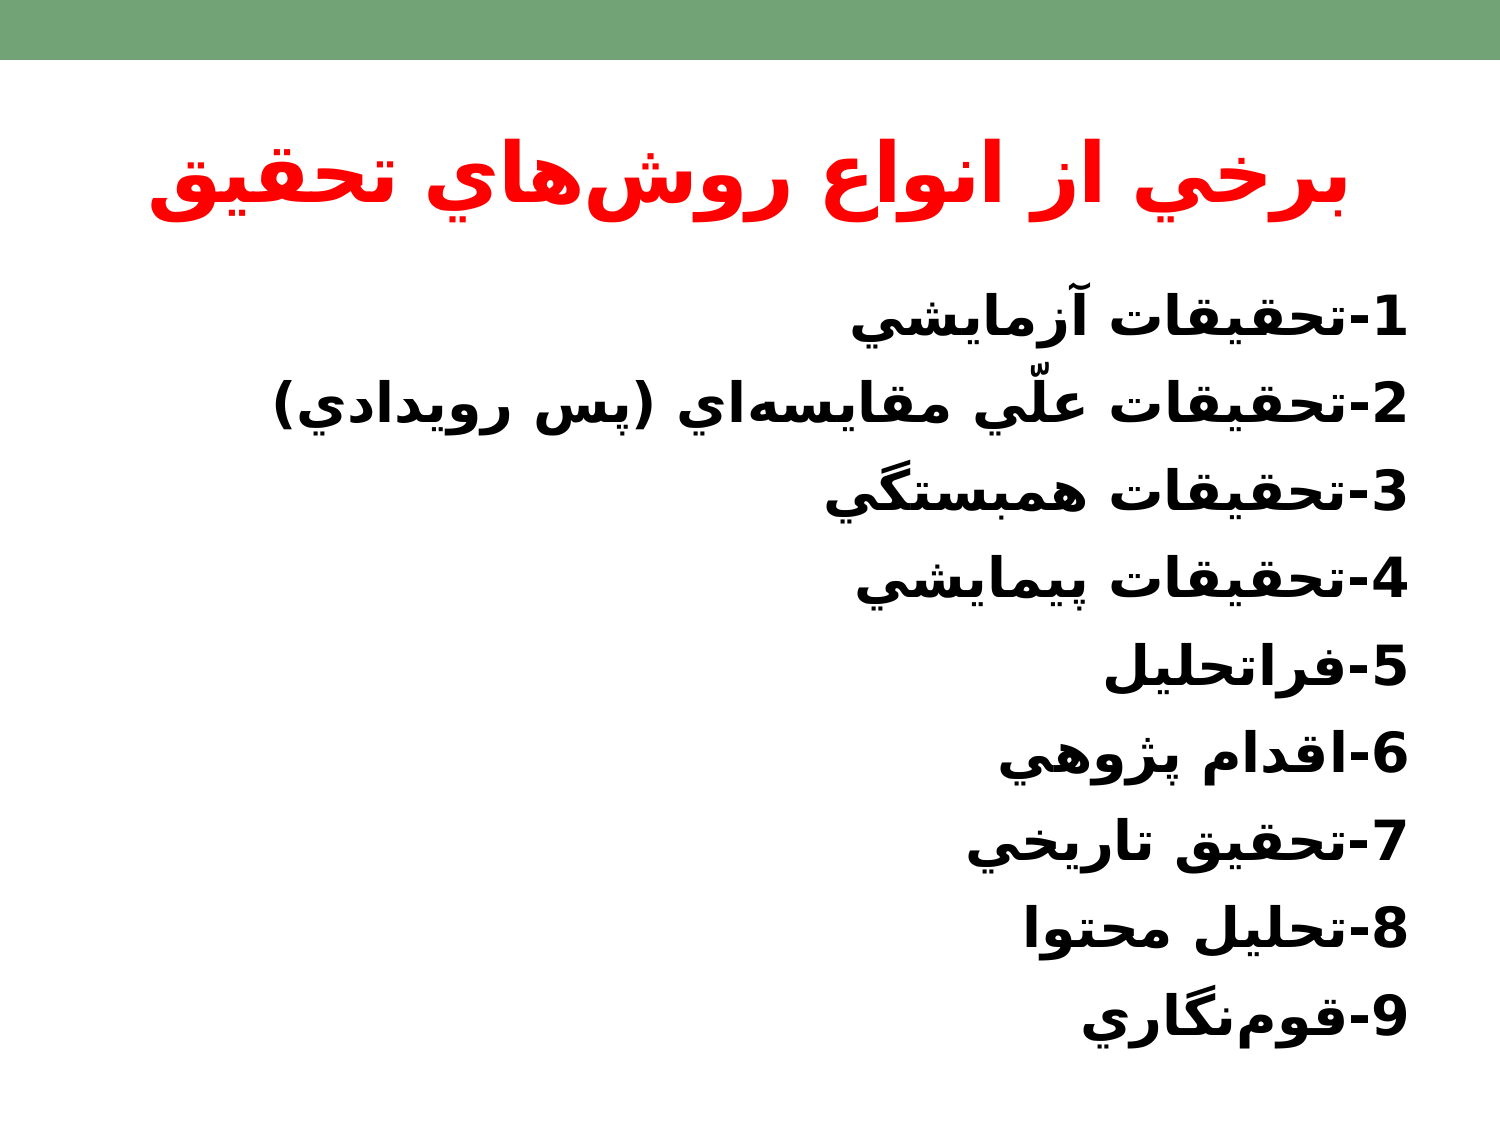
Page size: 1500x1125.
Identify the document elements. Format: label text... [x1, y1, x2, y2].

title برخي از انواع روش‌هاي تحقيق [75, 87, 1425, 250]
list 1-تحقيقات آزمايشي 2-تحقيقات علّي مقايسه‌اي (پس رويدادي) 3-تحقيقات همبستگي 4-تحقيقات پيمايشي 5-فراتحليل 6-اقدام پژوهي 7-تحقيق تاريخي 8-تحليل محتوا 9-قوم‌نگاري [75, 262, 1425, 1063]
